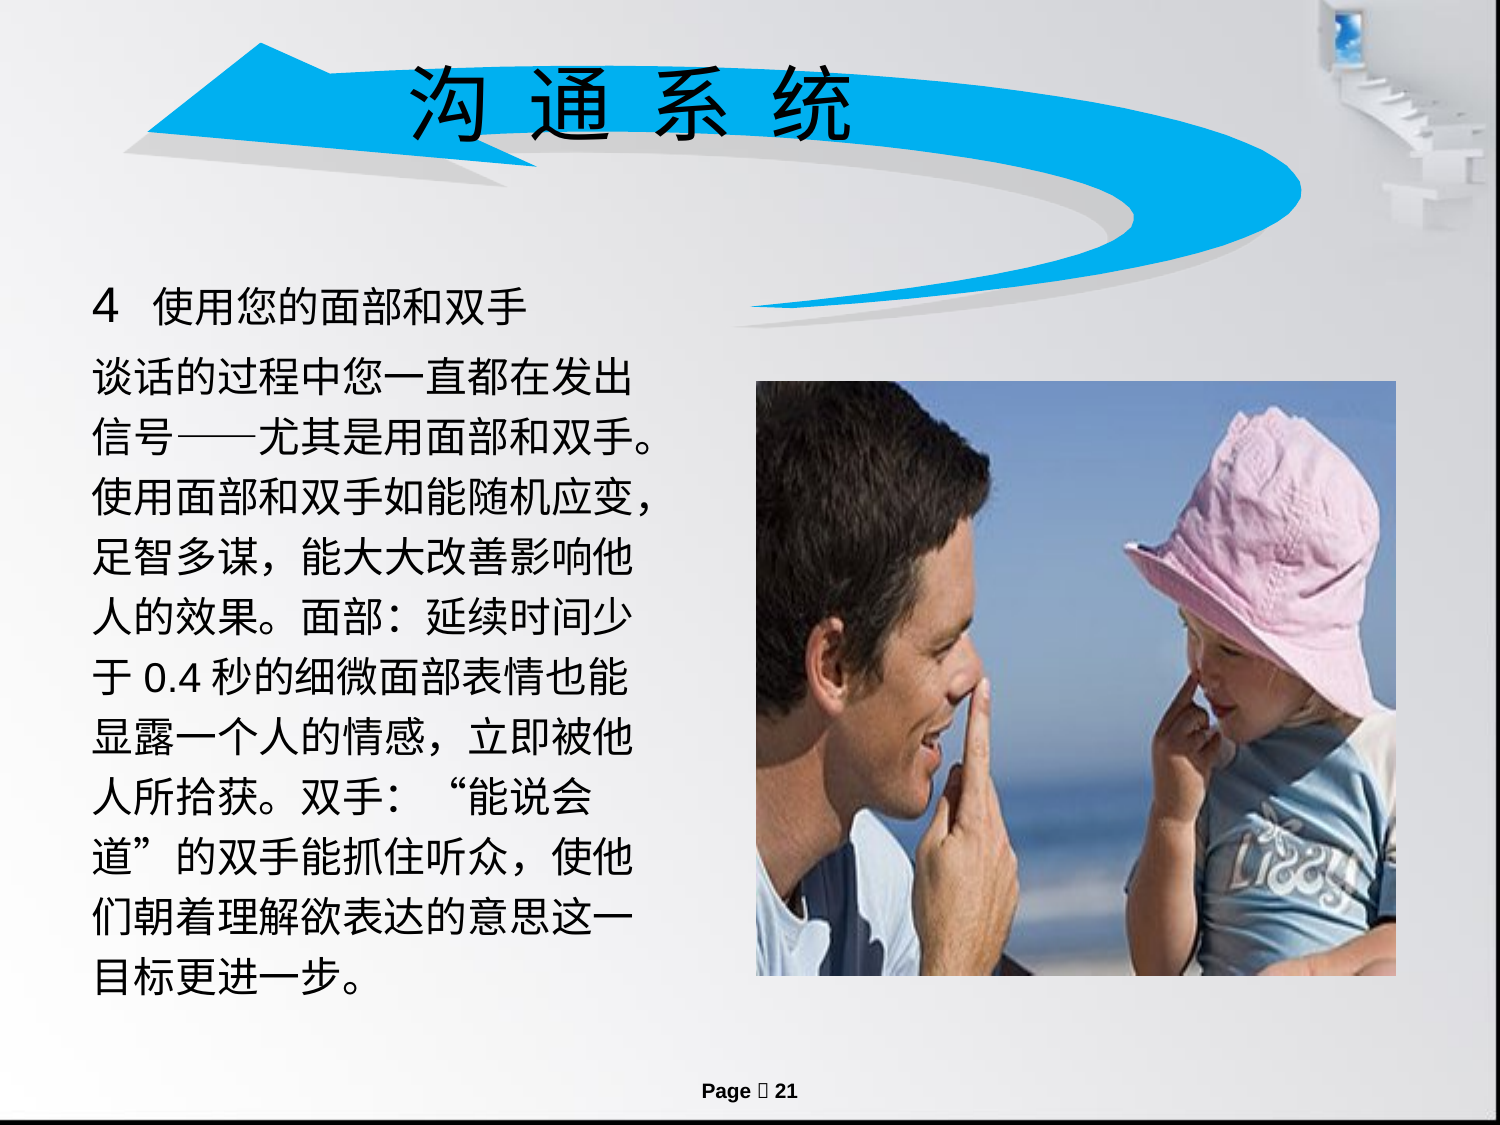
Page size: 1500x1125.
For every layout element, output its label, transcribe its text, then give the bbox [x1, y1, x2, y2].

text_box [147, 42, 1302, 309]
list 4 使用您的面部和双手 谈话的过程中您一直都在发出信号――尤其是用面部和双手。使用面部和双手如能随机应变，足智多谋，能大大改善影响他人的效果。面部：延续时间少于0.4秒的细微面部表情也能显露一个人的情感，立即被他人所拾获。双手：“能说会道”的双手能抓住听众，使他们朝着理解欲表达的意思这一目标更进一步。 [76, 253, 686, 1104]
picture [0, 0, 1500, 1125]
